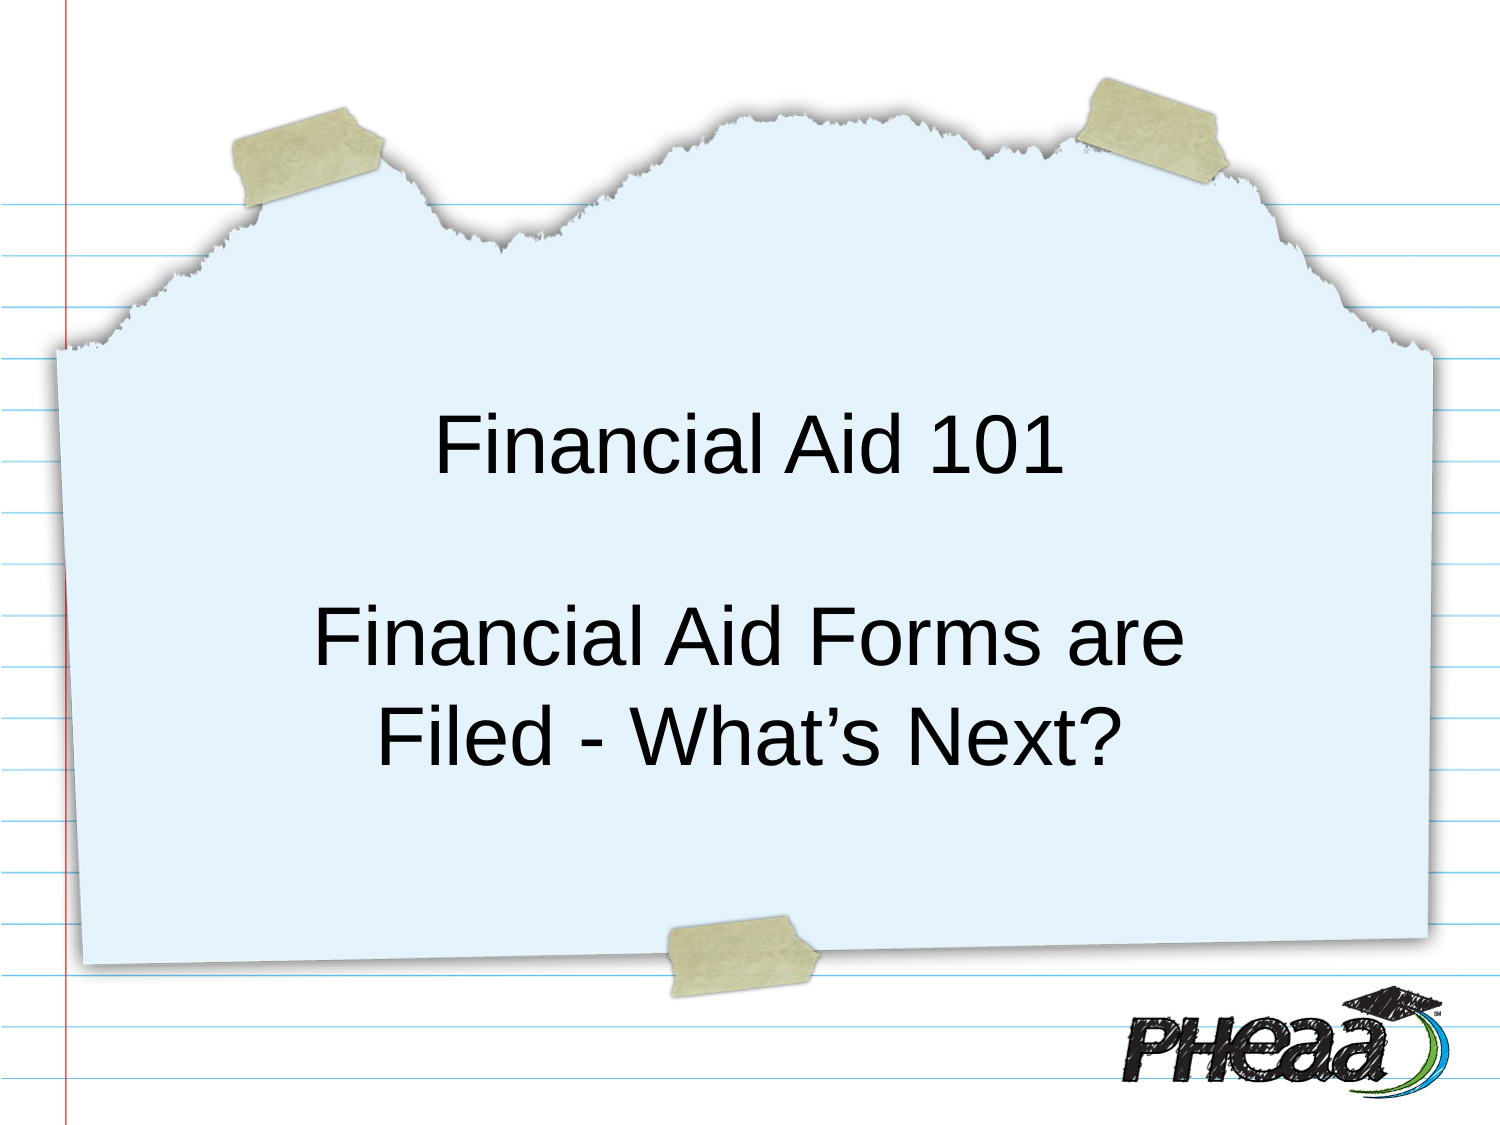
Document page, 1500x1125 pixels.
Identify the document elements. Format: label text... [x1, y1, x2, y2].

picture [0, 0, 1500, 1125]
subtitle Financial Aid Forms are Filed - What’s Next? [225, 575, 1275, 863]
title Financial Aid 101 [112, 362, 1388, 604]
